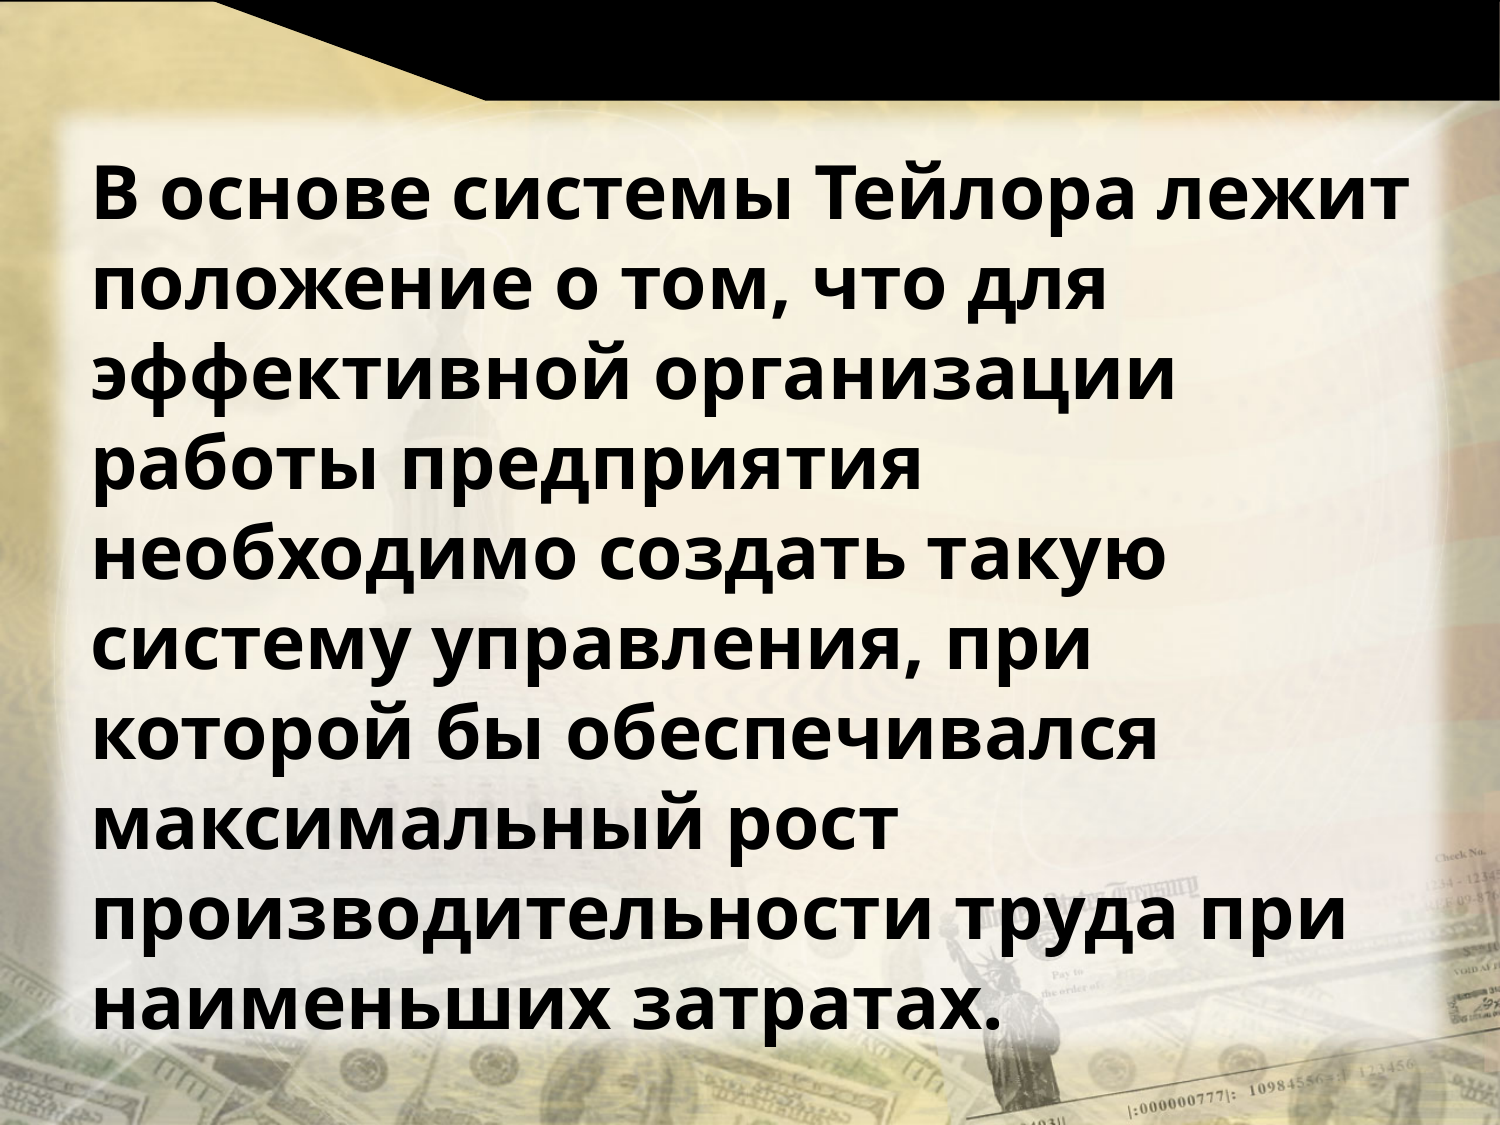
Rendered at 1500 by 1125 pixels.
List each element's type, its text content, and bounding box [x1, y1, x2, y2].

list В основе системы Тейлора лежит положение о том, что для эффективной организации работы предприятия необходимо создать такую систему управления, при которой бы обеспечивался максимальный рост производительности труда при наименьших затратах. [75, 137, 1447, 917]
picture [0, 2, 1500, 1125]
